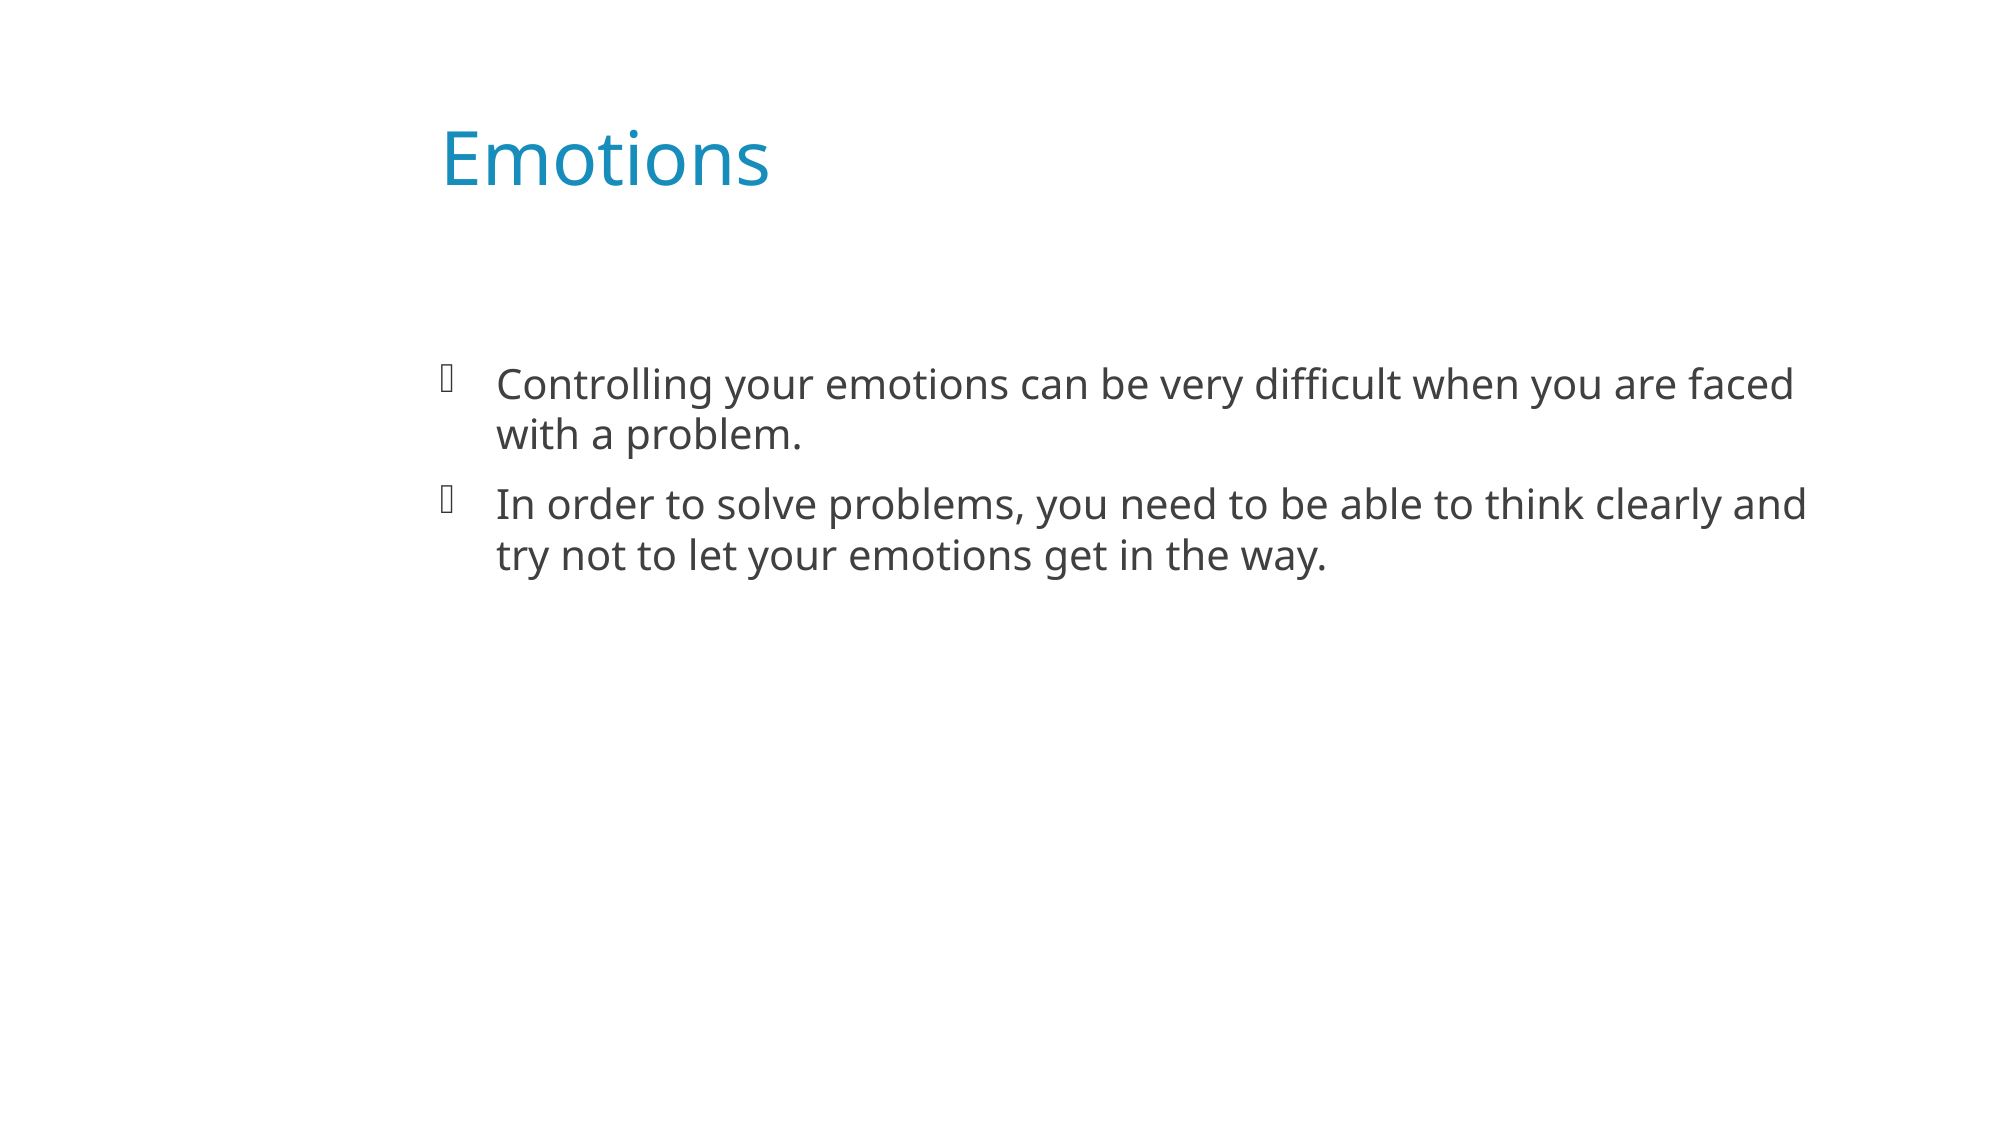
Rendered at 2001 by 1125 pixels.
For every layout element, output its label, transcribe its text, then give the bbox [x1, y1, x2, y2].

title Emotions [425, 102, 1888, 313]
list Controlling your emotions can be very difficult when you are faced with a problem. In order to solve problems, you need to be able to think clearly and try not to let your emotions get in the way. [424, 350, 1888, 1074]
